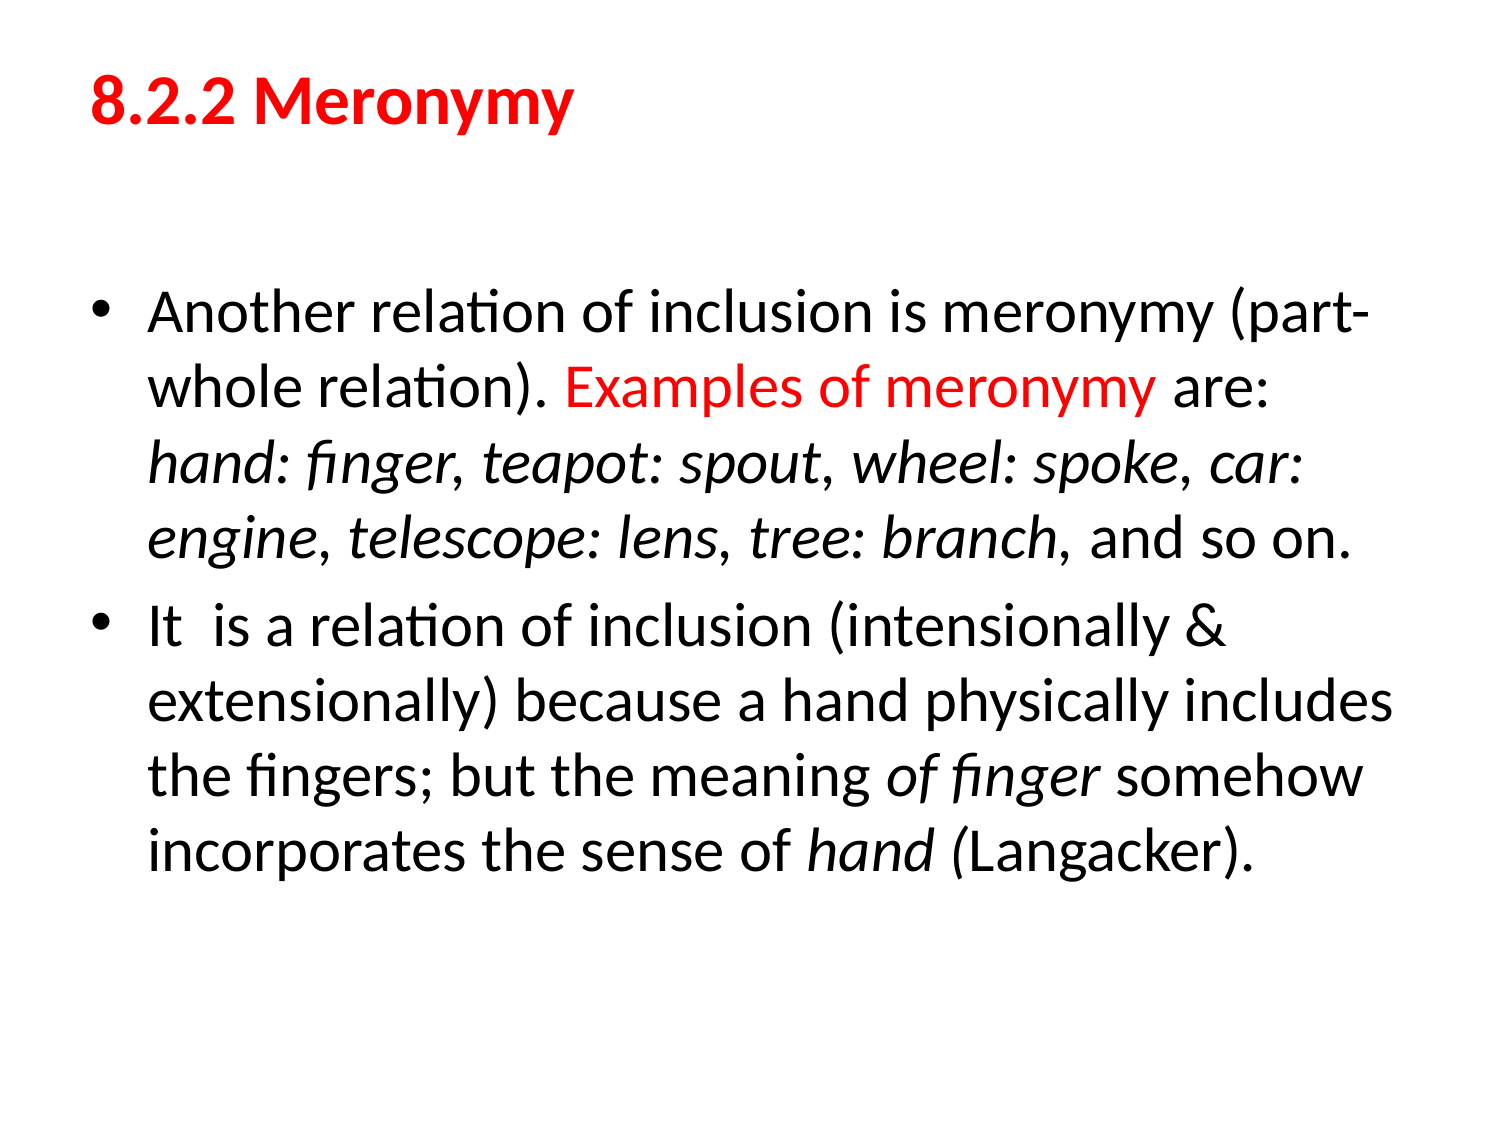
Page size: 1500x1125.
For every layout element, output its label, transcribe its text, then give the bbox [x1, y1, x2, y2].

list Another relation of inclusion is meronymy (part-whole relation). Examples of meronymy are: hand: finger, teapot: spout, wheel: spoke, car: engine, telescope: lens, tree: branch, and so on. It is a relation of inclusion (intensionally & extensionally) because a hand physically includes the fingers; but the meaning of finger somehow incorporates the sense of hand (Langacker). [75, 262, 1425, 1005]
title 8.2.2 Meronymy [75, 45, 1425, 233]
